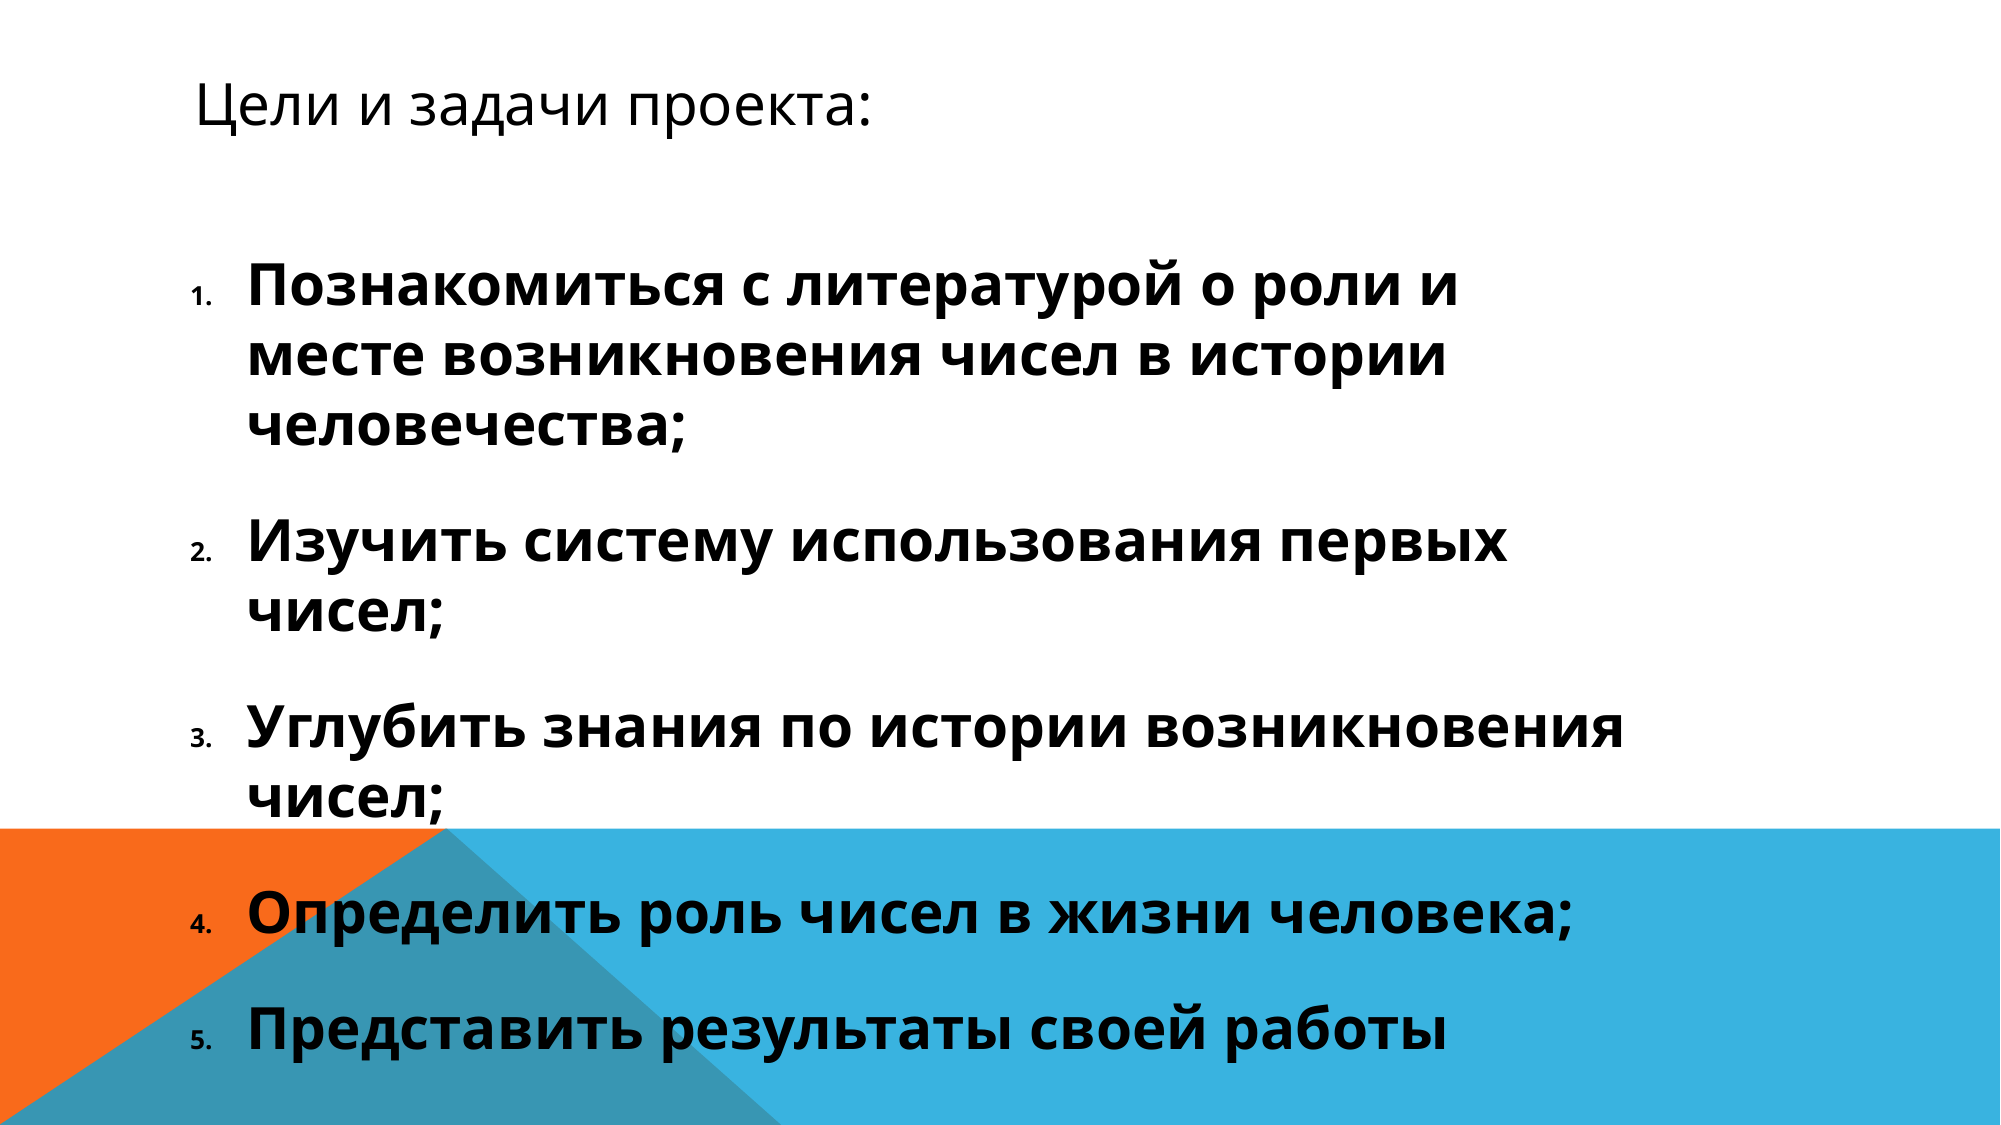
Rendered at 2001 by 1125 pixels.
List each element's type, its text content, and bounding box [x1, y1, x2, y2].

list Познакомиться с литературой о роли и месте возникновения чисел в истории человечества; Изучить систему использования первых чисел; Углубить знания по истории возникновения чисел; Определить роль чисел в жизни человека; Представить результаты своей работы [175, 239, 1646, 985]
title Цели и задачи проекта: [180, 60, 1825, 150]
